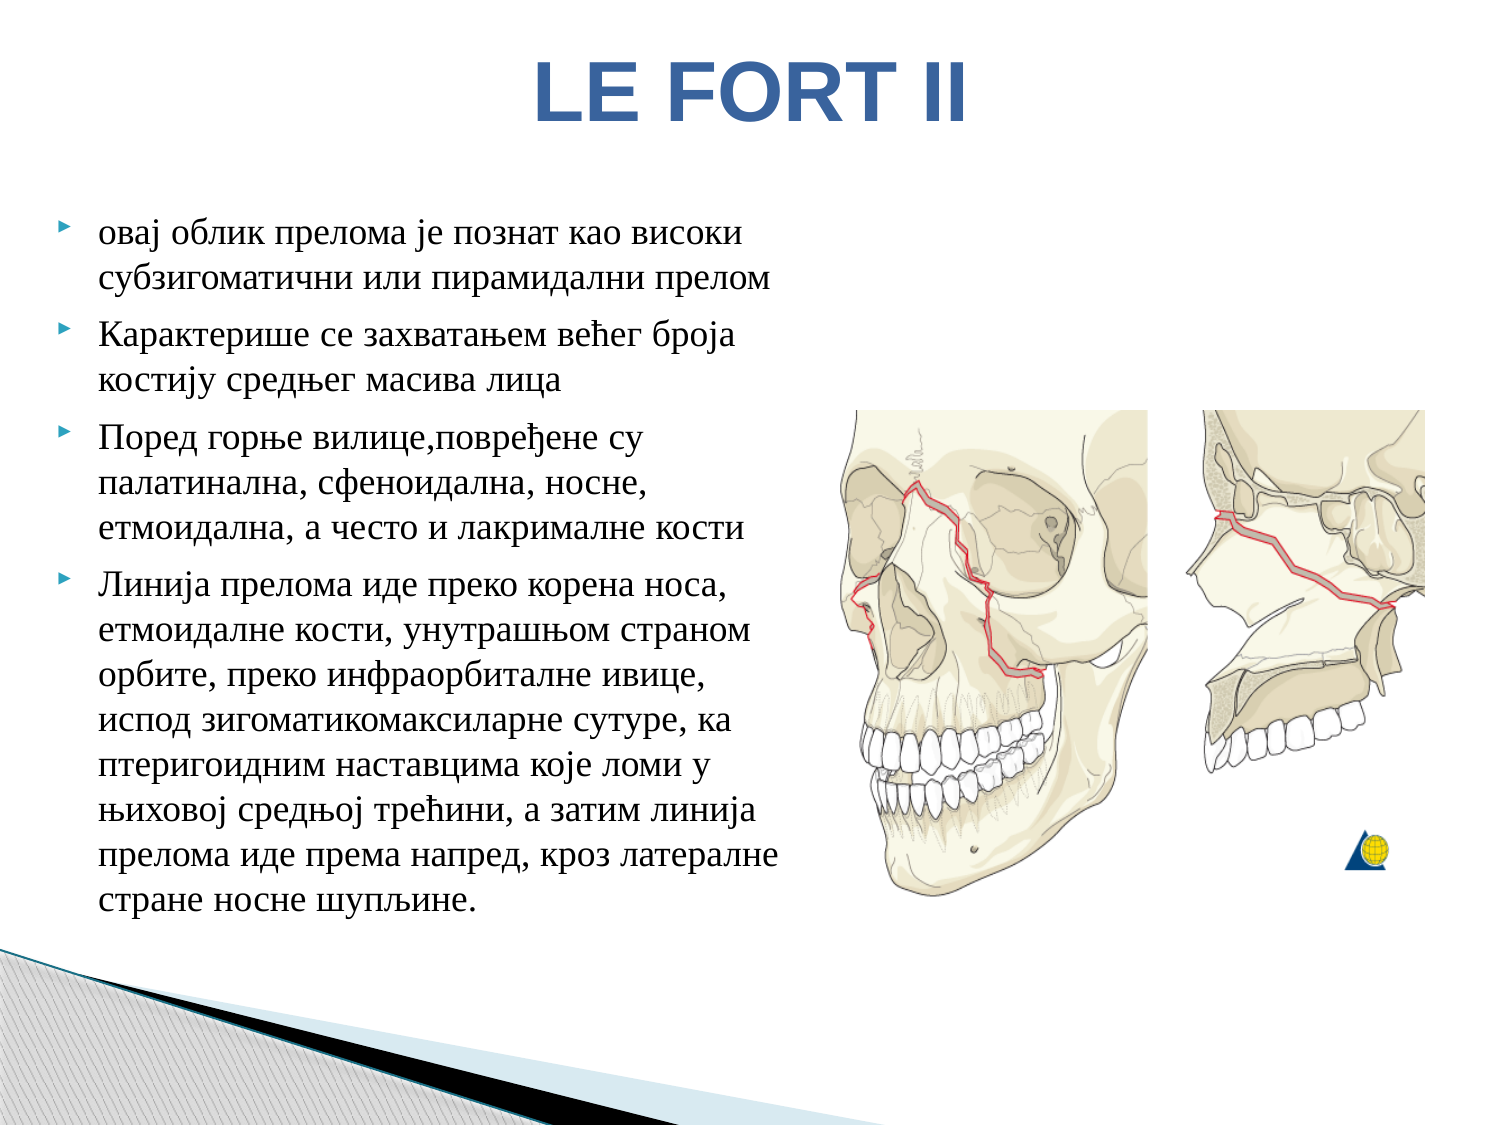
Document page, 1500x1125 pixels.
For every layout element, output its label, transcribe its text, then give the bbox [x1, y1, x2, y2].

list овај облик прелома је познат као високи субзигоматични или пирамидални прелом Карактерише се захватањем већег броја костију средњег масива лица Поред горње вилице,повређене су палатинална, сфеноидална, носне, етмоидална, а често и лакрималне кости Линија прелома иде преко корена носа, етмоидалне кости, унутрашњом страном орбите, преко инфраорбиталне ивице, испод зигоматикомаксиларне сутуре, ка птеригоидним наставцима које ломи у њиховој средњој трећини, а затим линија прелома иде према напред, кроз латералне стране носне шупљине. [23, 199, 821, 1067]
title LE FORT II [76, 0, 1427, 182]
picture [819, 409, 1426, 913]
